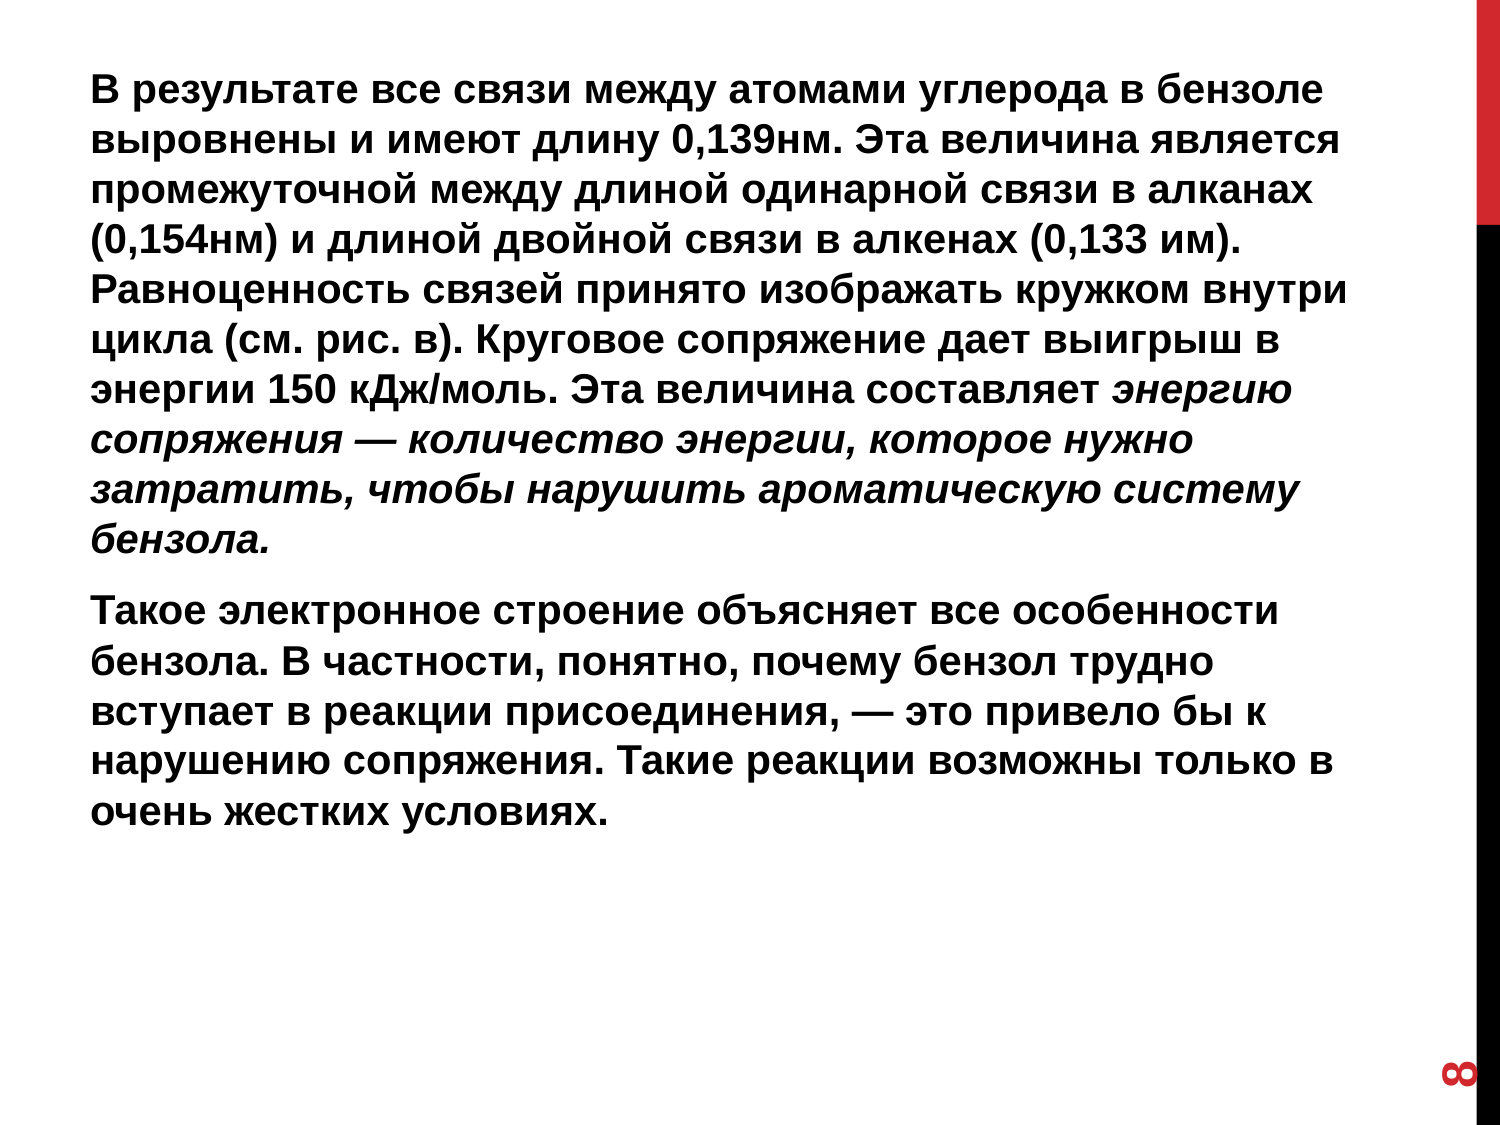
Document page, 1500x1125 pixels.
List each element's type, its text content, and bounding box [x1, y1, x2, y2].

list В результате все связи между атомами углерода в бензоле выровнены и имеют длину 0,139нм. Эта величина является промежуточной между длиной одинарной связи в алканах (0,154нм) и длиной двойной связи в алкенах (0,133 им). Равноценность связей принято изображать кружком внутри цикла (см. рис. в). Круговое сопряжение дает выигрыш в энергии 150 кДж/моль. Эта величина составляет энергию сопряжения — количество энергии, которое нужно затратить, чтобы нарушить ароматическую систему бензола. Такое электронное строение объясняет все особенности бензола. В частности, понятно, почему бензол трудно вступает в реакции присоединения, — это привело бы к нарушению сопряжения. Такие реакции возможны только в очень жестких условиях. [74, 54, 1426, 1006]
slide_number 8 [1427, 887, 1488, 1104]
